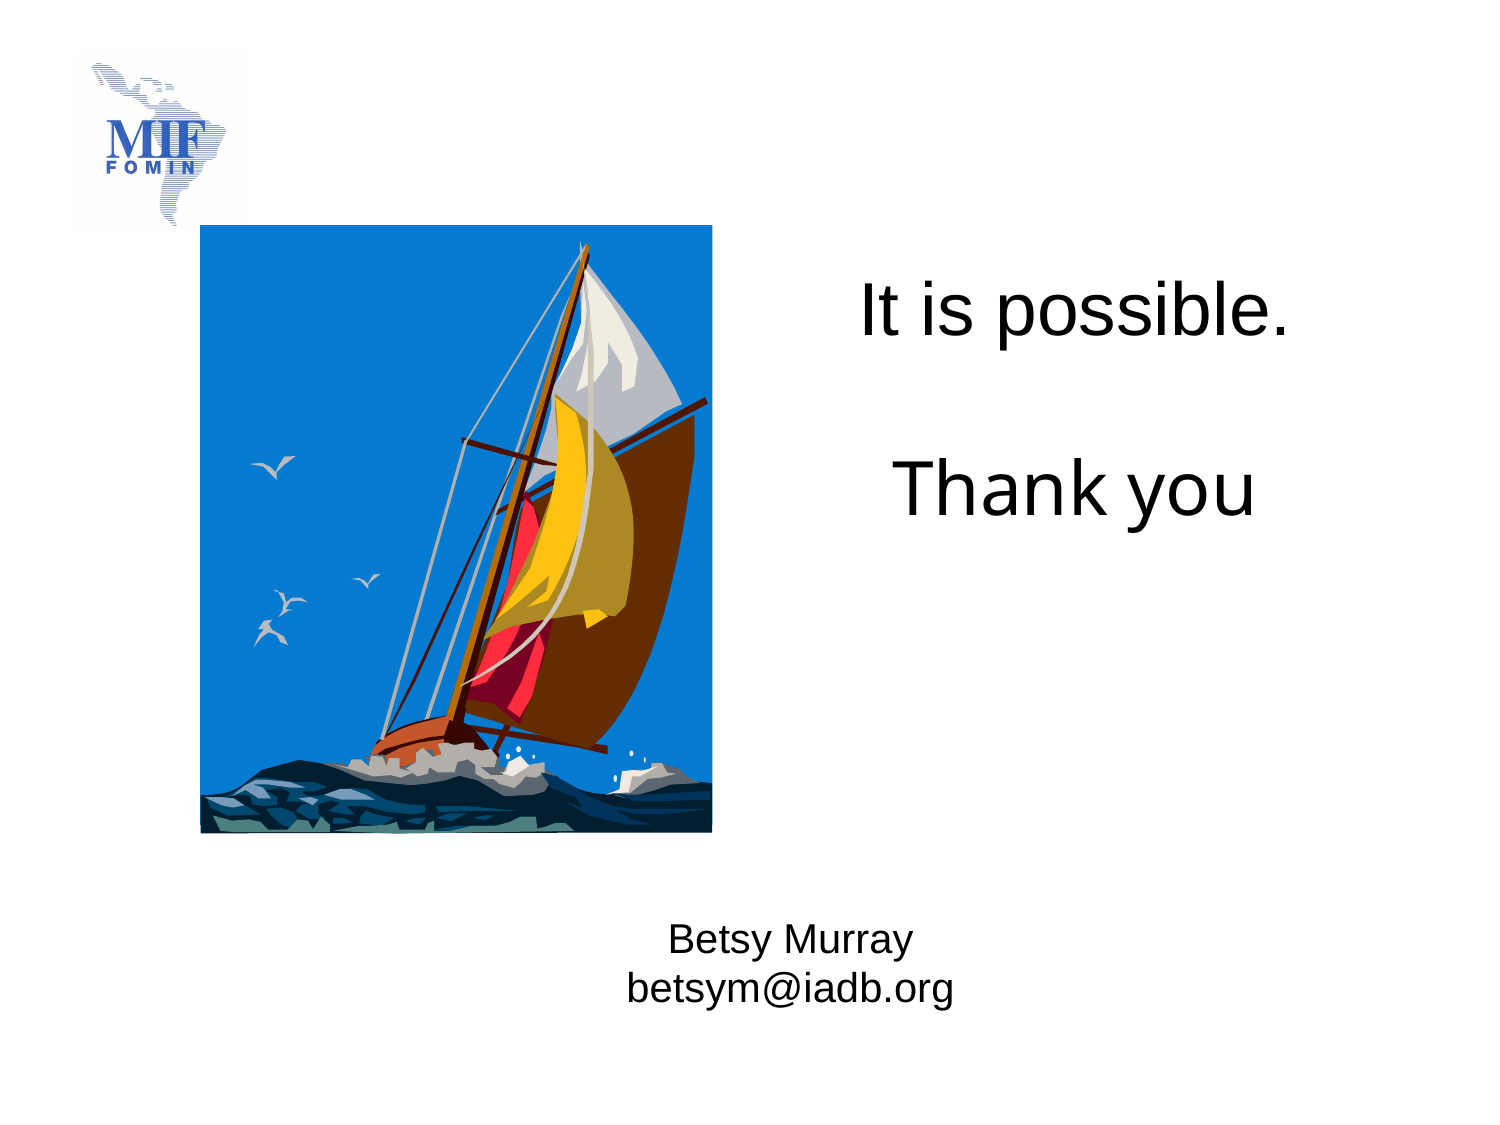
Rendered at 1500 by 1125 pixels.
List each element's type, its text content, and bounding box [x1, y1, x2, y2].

picture [75, 49, 713, 834]
subtitle Betsy Murray betsym@iadb.org [265, 739, 1316, 1028]
title It is possible. Thank you [762, 199, 1388, 591]
